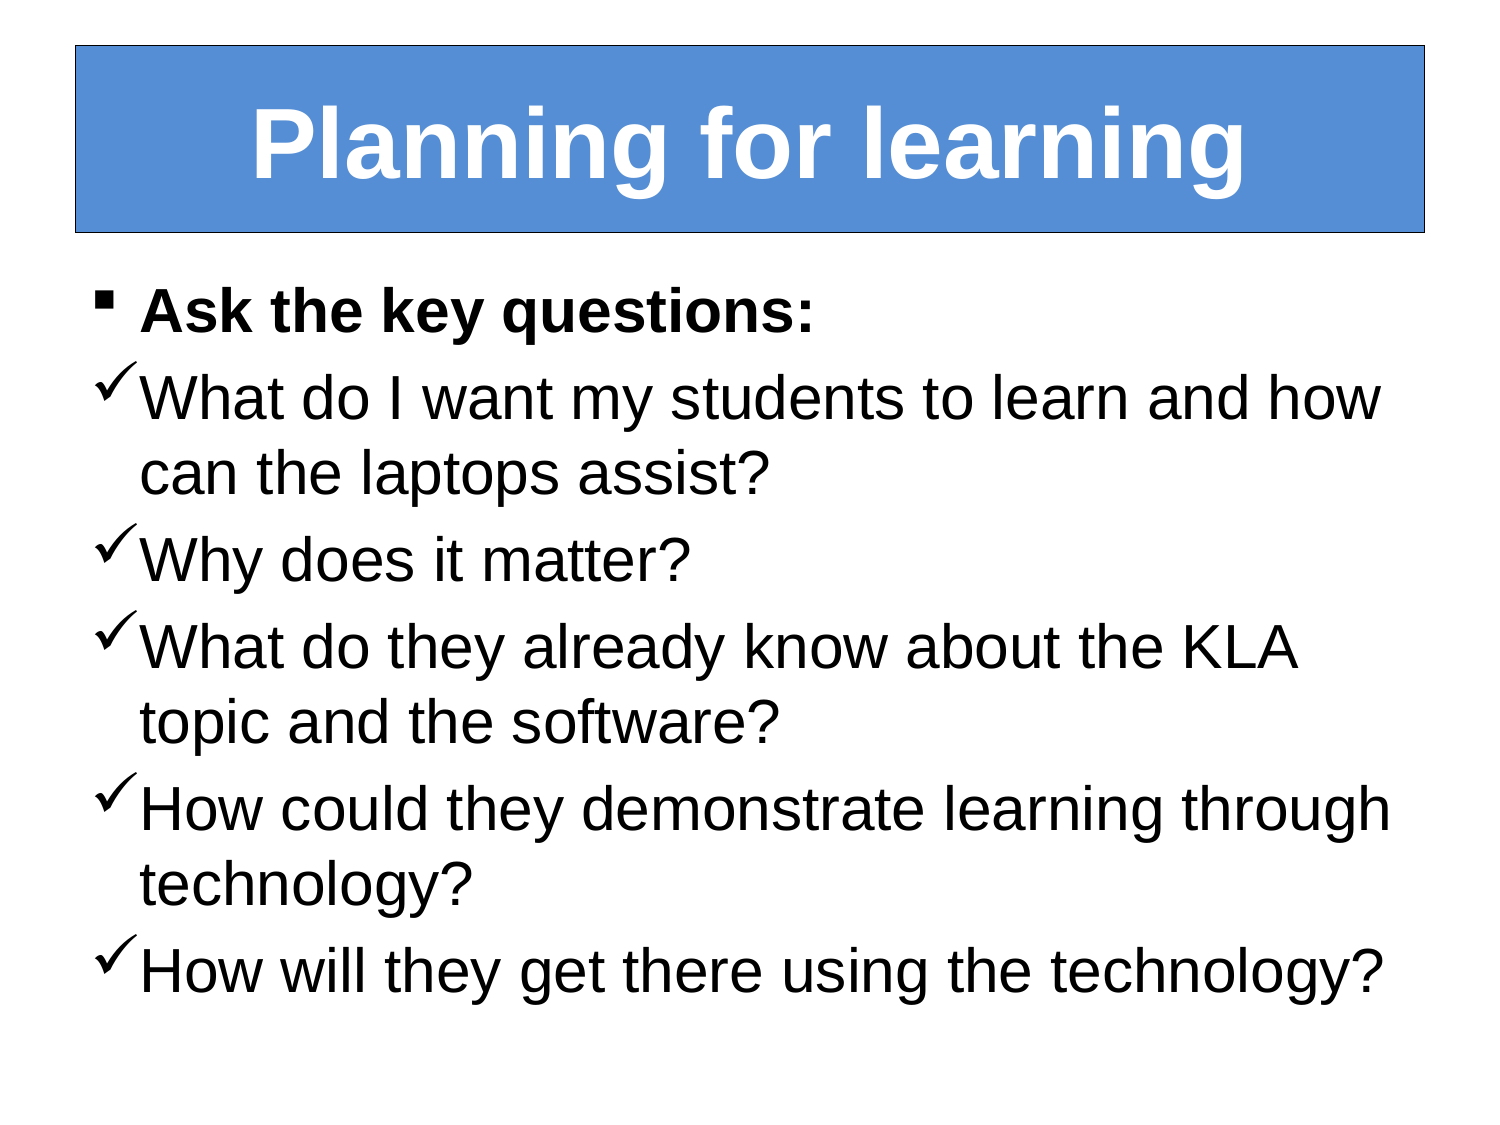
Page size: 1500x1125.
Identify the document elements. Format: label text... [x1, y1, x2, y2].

list Ask the key questions: What do I want my students to learn and how can the laptops assist? Why does it matter? What do they already know about the KLA topic and the software? How could they demonstrate learning through technology? How will they get there using the technology? [75, 262, 1425, 1050]
title Planning for learning [75, 45, 1425, 233]
